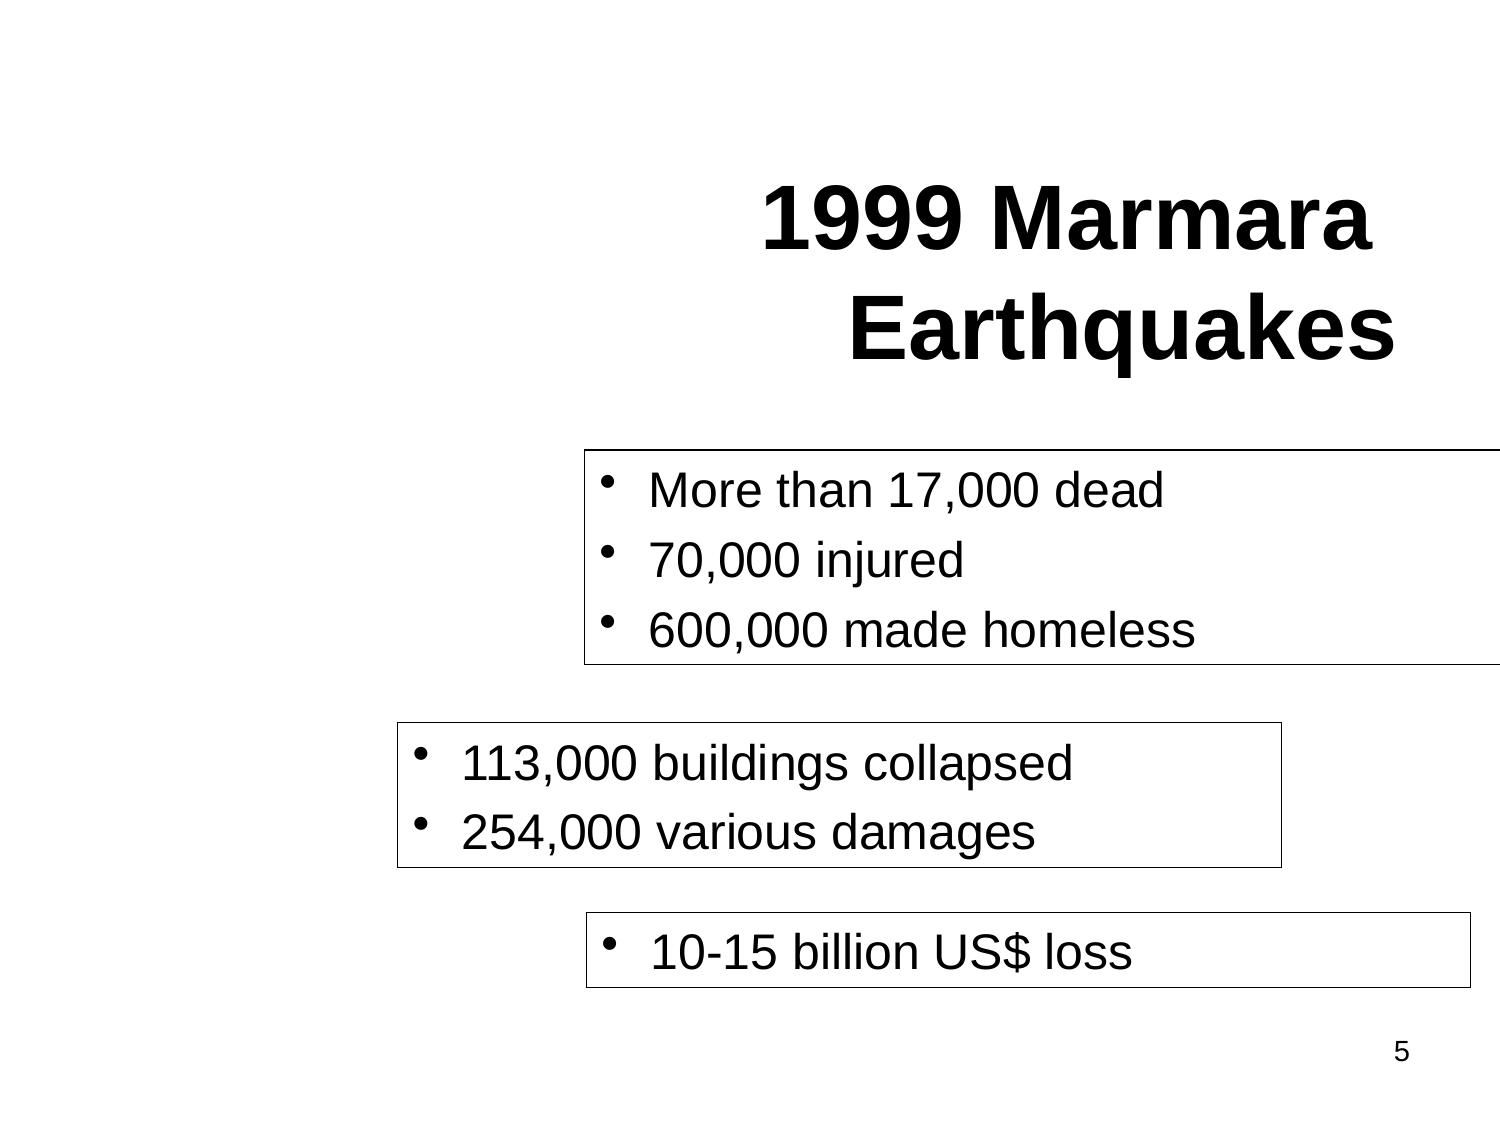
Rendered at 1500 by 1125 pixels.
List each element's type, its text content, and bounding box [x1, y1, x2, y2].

title 1999 Marmara Earthquakes [572, 150, 1414, 386]
text_box More than 17,000 dead 70,000 injured 600,000 made homeless [584, 449, 1500, 665]
slide_number 5 [1074, 1024, 1426, 1103]
text_box 113,000 buildings collapsed 254,000 various damages [397, 722, 1282, 868]
text_box 10-15 billion US$ loss [586, 912, 1471, 988]
